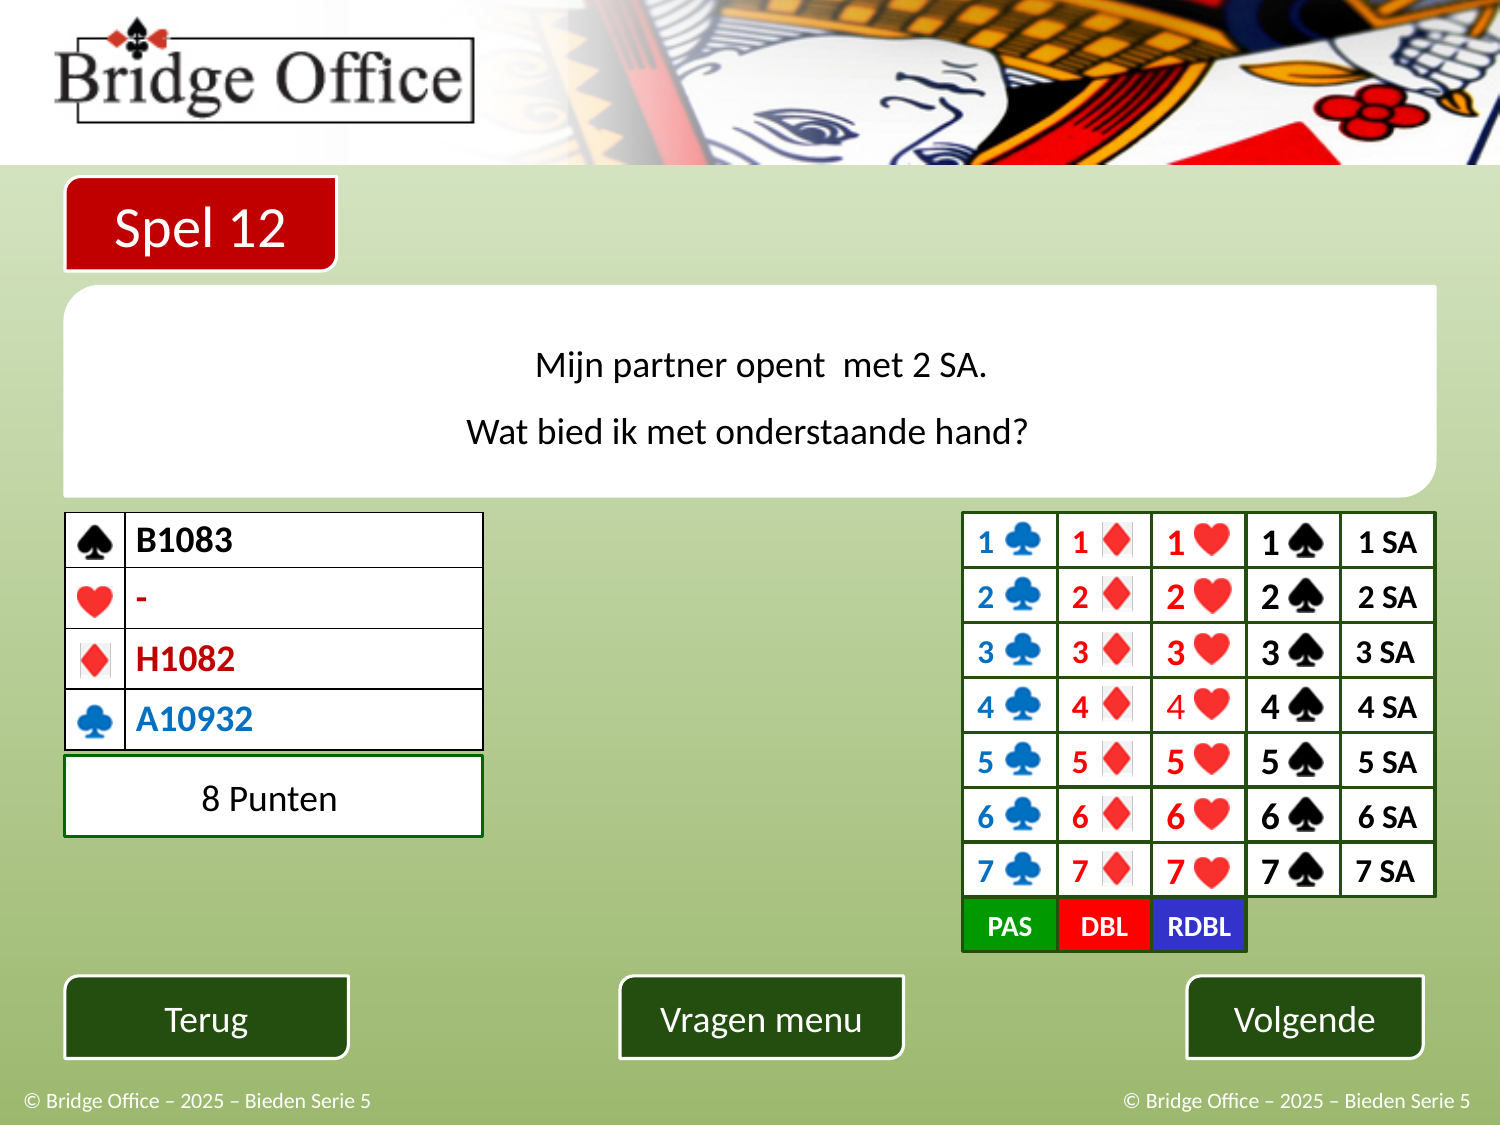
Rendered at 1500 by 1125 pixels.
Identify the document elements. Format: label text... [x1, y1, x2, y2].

table_cell - [126, 568, 482, 628]
picture [77, 643, 114, 679]
text_box © Bridge Office – 2025 – Bieden Serie 5 [1107, 1079, 1500, 1121]
text_box 3 [1056, 621, 1150, 676]
text_box 7 SA [1339, 844, 1437, 898]
picture [1288, 741, 1324, 778]
text_box Spel 12 [63, 179, 339, 273]
picture [1099, 741, 1135, 778]
picture [1099, 686, 1135, 723]
picture [77, 524, 114, 561]
text_box 7 [961, 841, 1056, 896]
text_box 1 [961, 511, 1059, 569]
text_box 4 [961, 676, 1059, 734]
picture [1099, 851, 1135, 887]
text_box [63, 284, 1437, 498]
text_box 6 [961, 786, 1056, 841]
table_cell [66, 568, 124, 628]
picture [1004, 631, 1041, 668]
picture [1193, 743, 1230, 776]
text_box 4 [1150, 676, 1245, 734]
table_header [66, 513, 124, 567]
text_box 1 SA [1342, 511, 1437, 569]
picture [1288, 686, 1324, 723]
picture [1004, 741, 1041, 778]
text_box 7 [1056, 841, 1150, 898]
text_box 5 SA [1339, 734, 1437, 786]
picture [1004, 576, 1041, 613]
text_box DBL [1059, 898, 1153, 953]
picture [1004, 686, 1041, 723]
text_box 2 [1245, 569, 1339, 621]
text_box Terug [63, 974, 350, 1061]
text_box 6 [1150, 786, 1245, 841]
table_cell A10932 [126, 690, 482, 749]
text_box PAS [961, 896, 1059, 953]
text_box 1 [1153, 511, 1245, 569]
text_box 2 SA [1339, 569, 1437, 621]
picture [1288, 576, 1324, 613]
text_box 5 [1153, 734, 1248, 786]
picture [1099, 522, 1135, 558]
text_box Volgende [1185, 974, 1425, 1061]
text_box 3 [1245, 621, 1339, 676]
text_box Wat bied ik met onderstaande hand? [451, 399, 1072, 460]
text_box 1 [1059, 511, 1153, 569]
picture [1099, 796, 1135, 833]
picture [77, 585, 114, 618]
text_box Vragen menu [618, 974, 906, 1061]
picture [1004, 851, 1041, 887]
text_box 3 SA [1339, 621, 1437, 676]
picture [1193, 798, 1230, 830]
picture [1288, 851, 1324, 887]
text_box 8 Punten [63, 754, 484, 838]
text_box 5 [1248, 734, 1339, 786]
text_box 2 [1153, 569, 1245, 621]
text_box 6 [1245, 786, 1339, 841]
text_box 2 [1056, 569, 1153, 621]
picture [1099, 576, 1135, 613]
text_box 7 [1150, 841, 1245, 898]
picture [1193, 578, 1232, 614]
picture [1288, 631, 1324, 668]
picture [1004, 521, 1041, 558]
text_box 3 [961, 621, 1056, 676]
picture [1288, 521, 1325, 558]
text_box 5 [961, 734, 1059, 786]
picture [1193, 688, 1230, 721]
picture [1288, 796, 1324, 832]
picture [1099, 631, 1135, 668]
text_box 6 [1056, 786, 1150, 841]
text_box 4 [1059, 676, 1150, 734]
table_cell [66, 629, 124, 688]
table_header B1083 [126, 513, 482, 567]
picture [1193, 857, 1230, 890]
text_box 1 [1245, 511, 1342, 569]
picture [77, 703, 114, 740]
table_cell [66, 690, 124, 749]
text_box © Bridge Office – 2025 – Bieden Serie 5 [8, 1079, 393, 1121]
picture [1004, 796, 1041, 833]
text_box 7 [1245, 841, 1339, 898]
table_cell H1082 [126, 629, 482, 688]
text_box 2 [961, 569, 1056, 621]
text_box 4 SA [1339, 676, 1437, 734]
text_box 5 [1059, 734, 1153, 786]
picture [1193, 523, 1230, 556]
picture [0, 0, 1500, 166]
text_box 4 [1245, 676, 1339, 734]
text_box 6 SA [1339, 786, 1437, 844]
text_box Mijn partner opent met 2 SA. [508, 332, 1015, 393]
text_box RDBL [1153, 898, 1248, 953]
picture [1194, 633, 1230, 666]
text_box 3 [1150, 621, 1245, 676]
